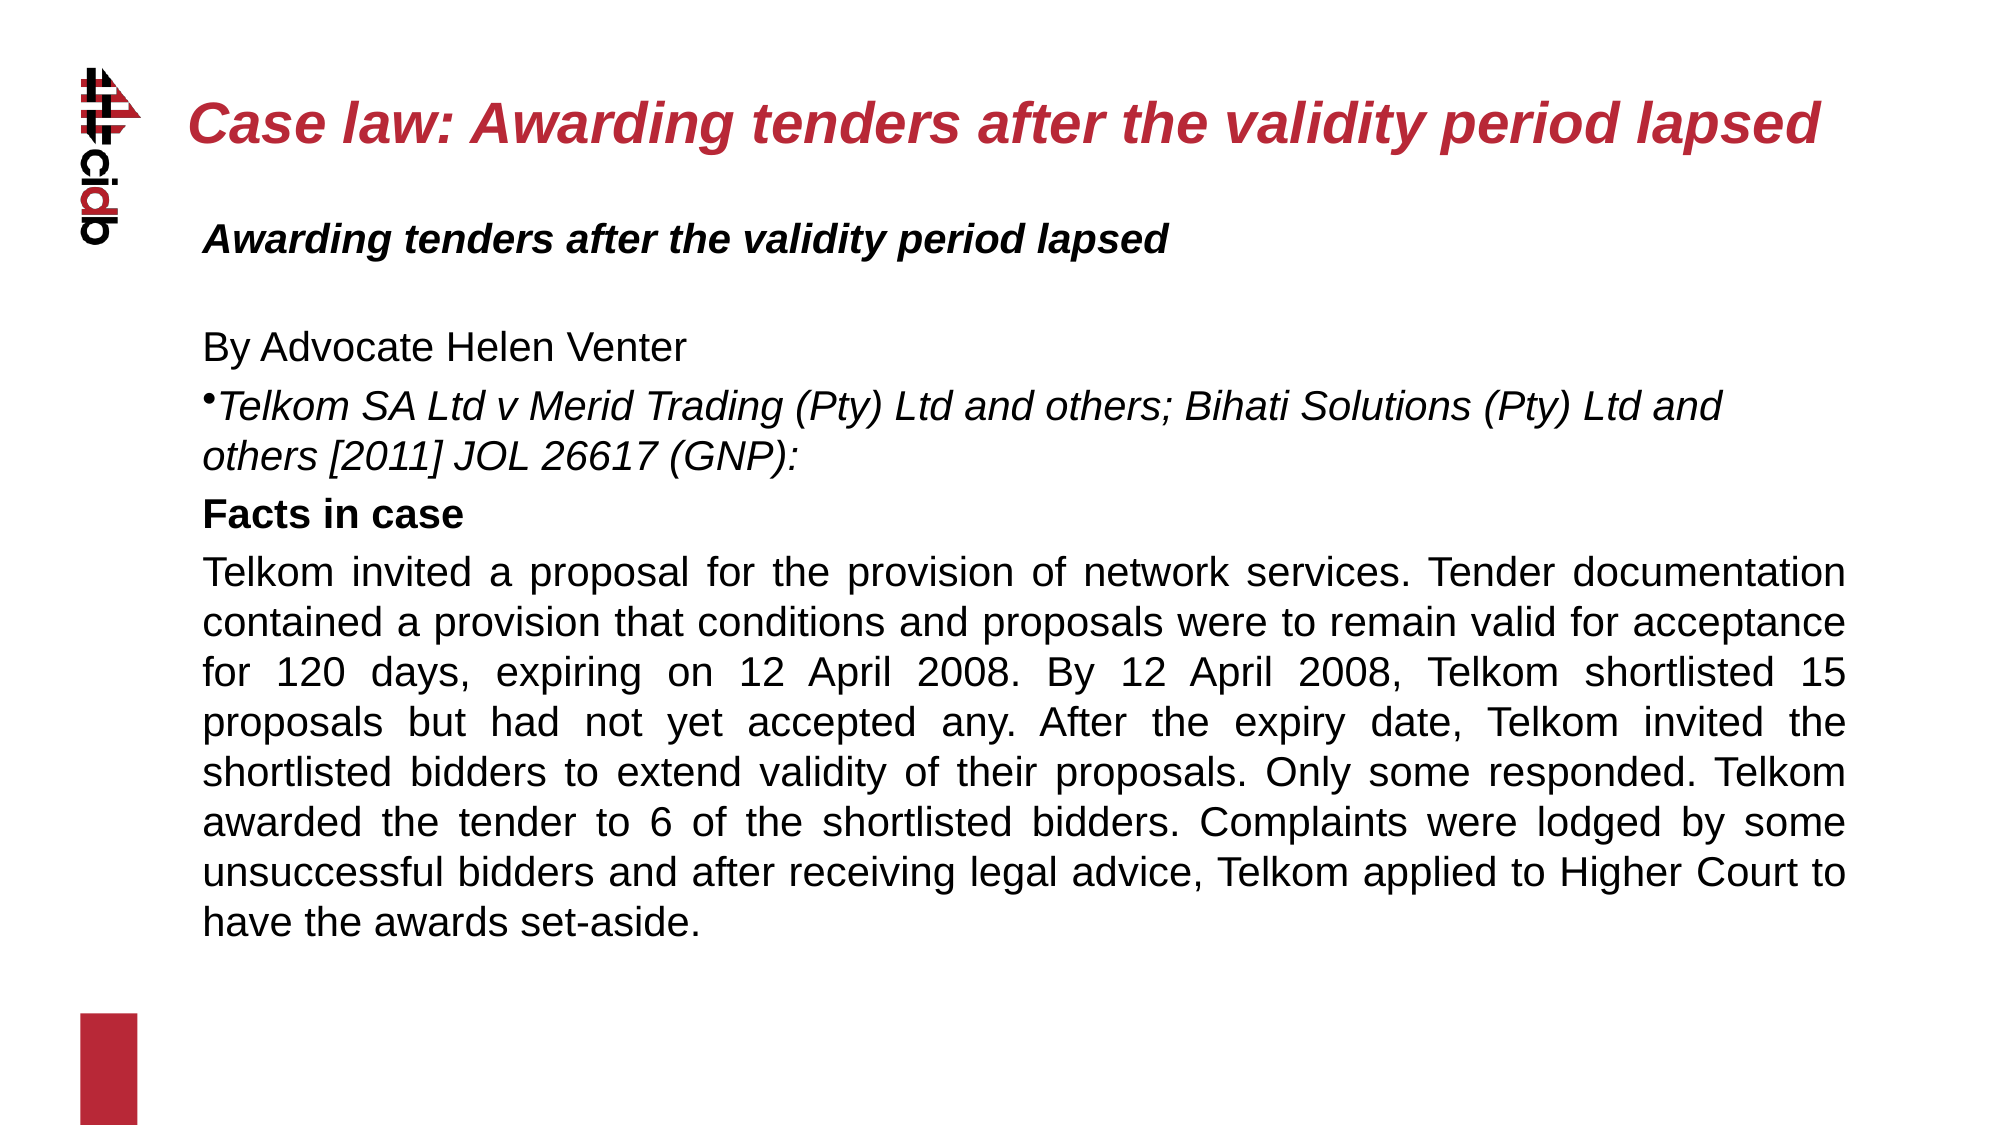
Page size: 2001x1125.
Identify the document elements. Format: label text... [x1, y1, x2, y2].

title Case law: Awarding tenders after the validity period lapsed [187, 15, 1863, 145]
picture [70, 60, 148, 253]
text_box Awarding tenders after the validity period lapsed By Advocate Helen Venter Telkom SA Ltd v Merid Trading (Pty) Ltd and others; Bihati Solutions (Pty) Ltd and others [2011] JOL 26617 (GNP): Facts in case Telkom invited a proposal for the provision of network services. Tender documentation contained a provision that conditions and proposals were to remain valid for acceptance for 120 days, expiring on 12 April 2008. By 12 April 2008, Telkom shortlisted 15 proposals but had not yet accepted any. After the expiry date, Telkom invited the shortlisted bidders to extend validity of their proposals. Only some responded. Telkom awarded the tender to 6 of the shortlisted bidders. Complaints were lodged by some unsuccessful bidders and after receiving legal advice, Telkom applied to Higher Court to have the awards set-aside. [187, 145, 1863, 957]
